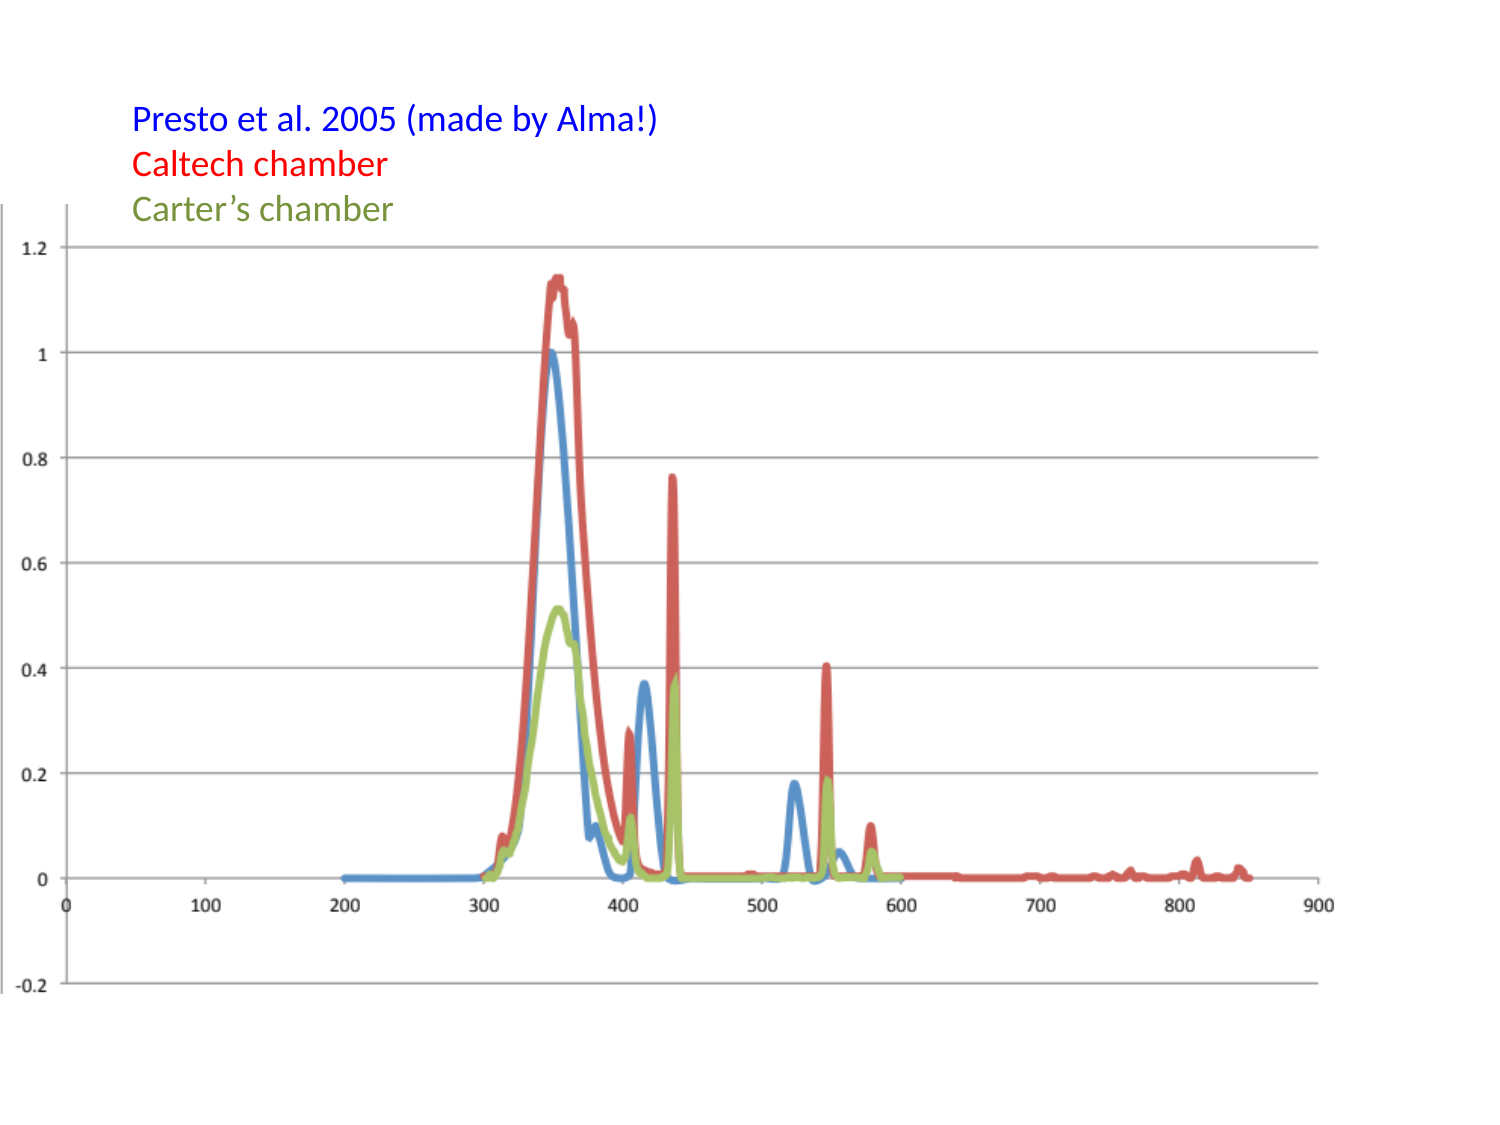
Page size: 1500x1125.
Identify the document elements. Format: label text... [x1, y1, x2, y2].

text_box Presto et al. 2005 (made by Alma!) Caltech chamber Carter’s chamber [117, 86, 674, 202]
picture [0, 203, 1343, 994]
